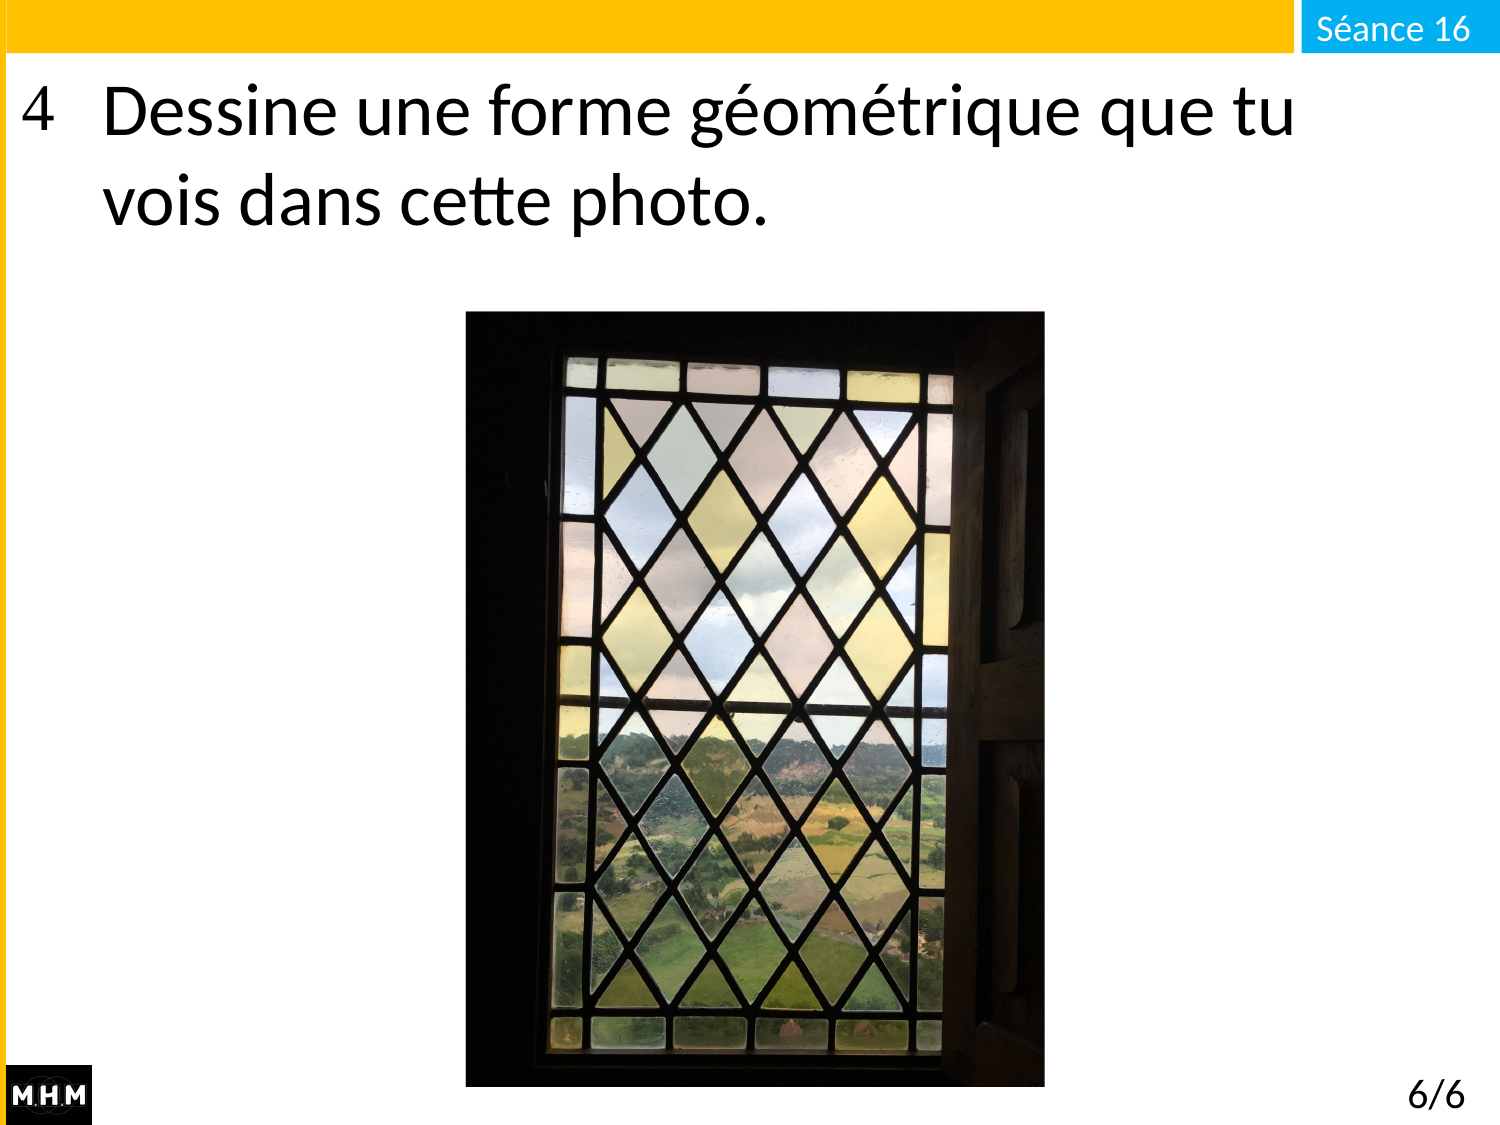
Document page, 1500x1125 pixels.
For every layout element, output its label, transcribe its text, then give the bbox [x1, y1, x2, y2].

picture [6, 1065, 92, 1125]
title Dessine une forme géométrique que tu vois dans cette photo. [87, 4, 1382, 297]
list 6/6 [1373, 1064, 1500, 1125]
picture [367, 313, 1143, 1087]
